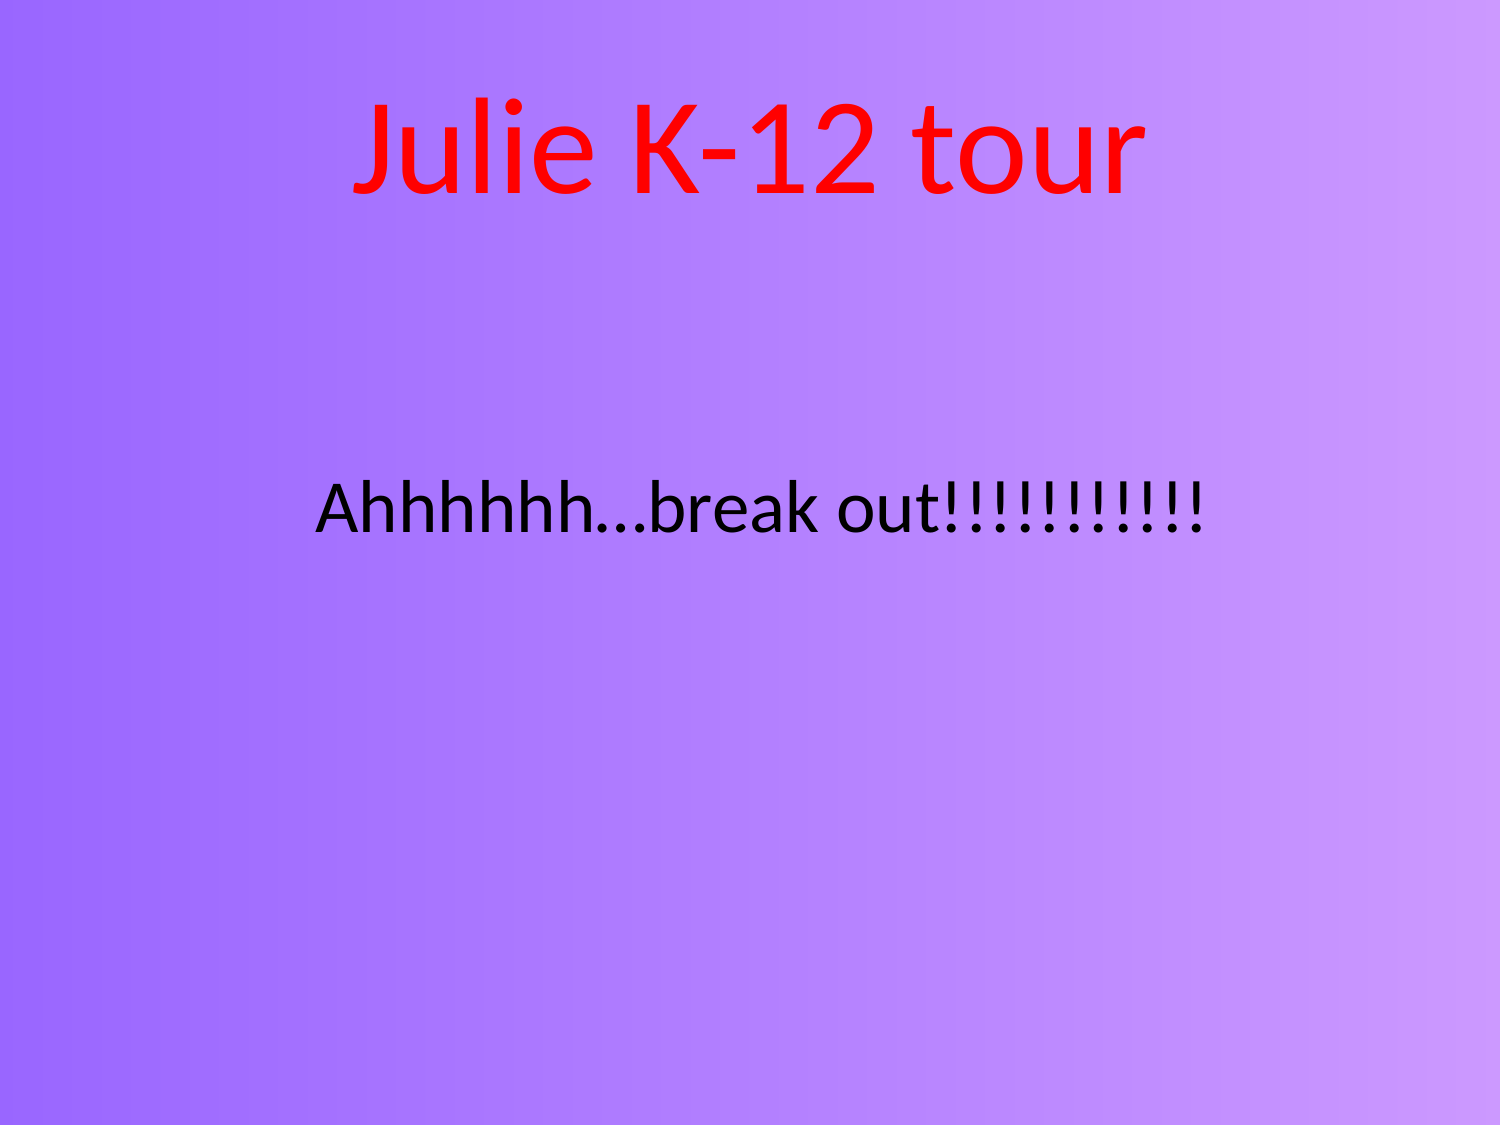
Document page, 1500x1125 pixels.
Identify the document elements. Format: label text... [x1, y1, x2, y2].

title Julie K-12 tour [75, 45, 1425, 233]
text_box Ahhhhhh…break out!!!!!!!!!!! [274, 449, 1250, 555]
